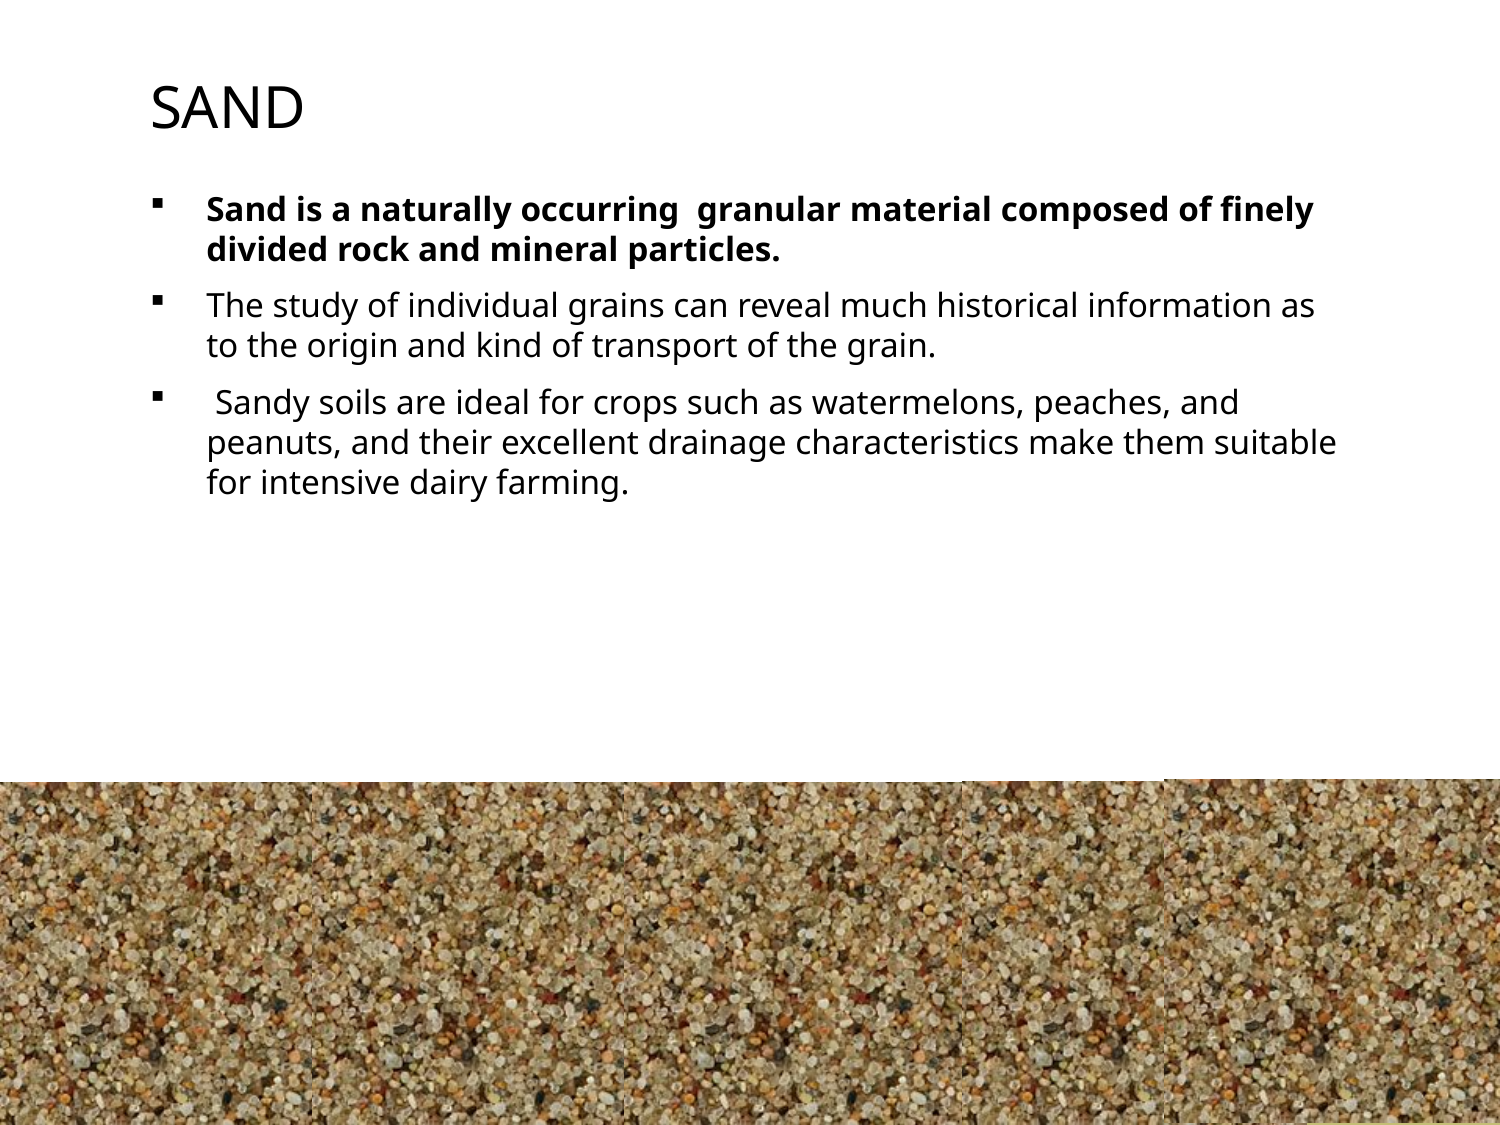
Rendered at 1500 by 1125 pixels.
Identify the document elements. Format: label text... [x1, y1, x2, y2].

list Sand is a naturally occurring granular material composed of finely divided rock and mineral particles. The study of individual grains can reveal much historical information as to the origin and kind of transport of the grain. Sandy soils are ideal for crops such as watermelons, peaches, and peanuts, and their excellent drainage characteristics make them suitable for intensive dairy farming. [135, 180, 1369, 768]
picture [0, 778, 1500, 1125]
title Sand [135, 60, 1369, 150]
